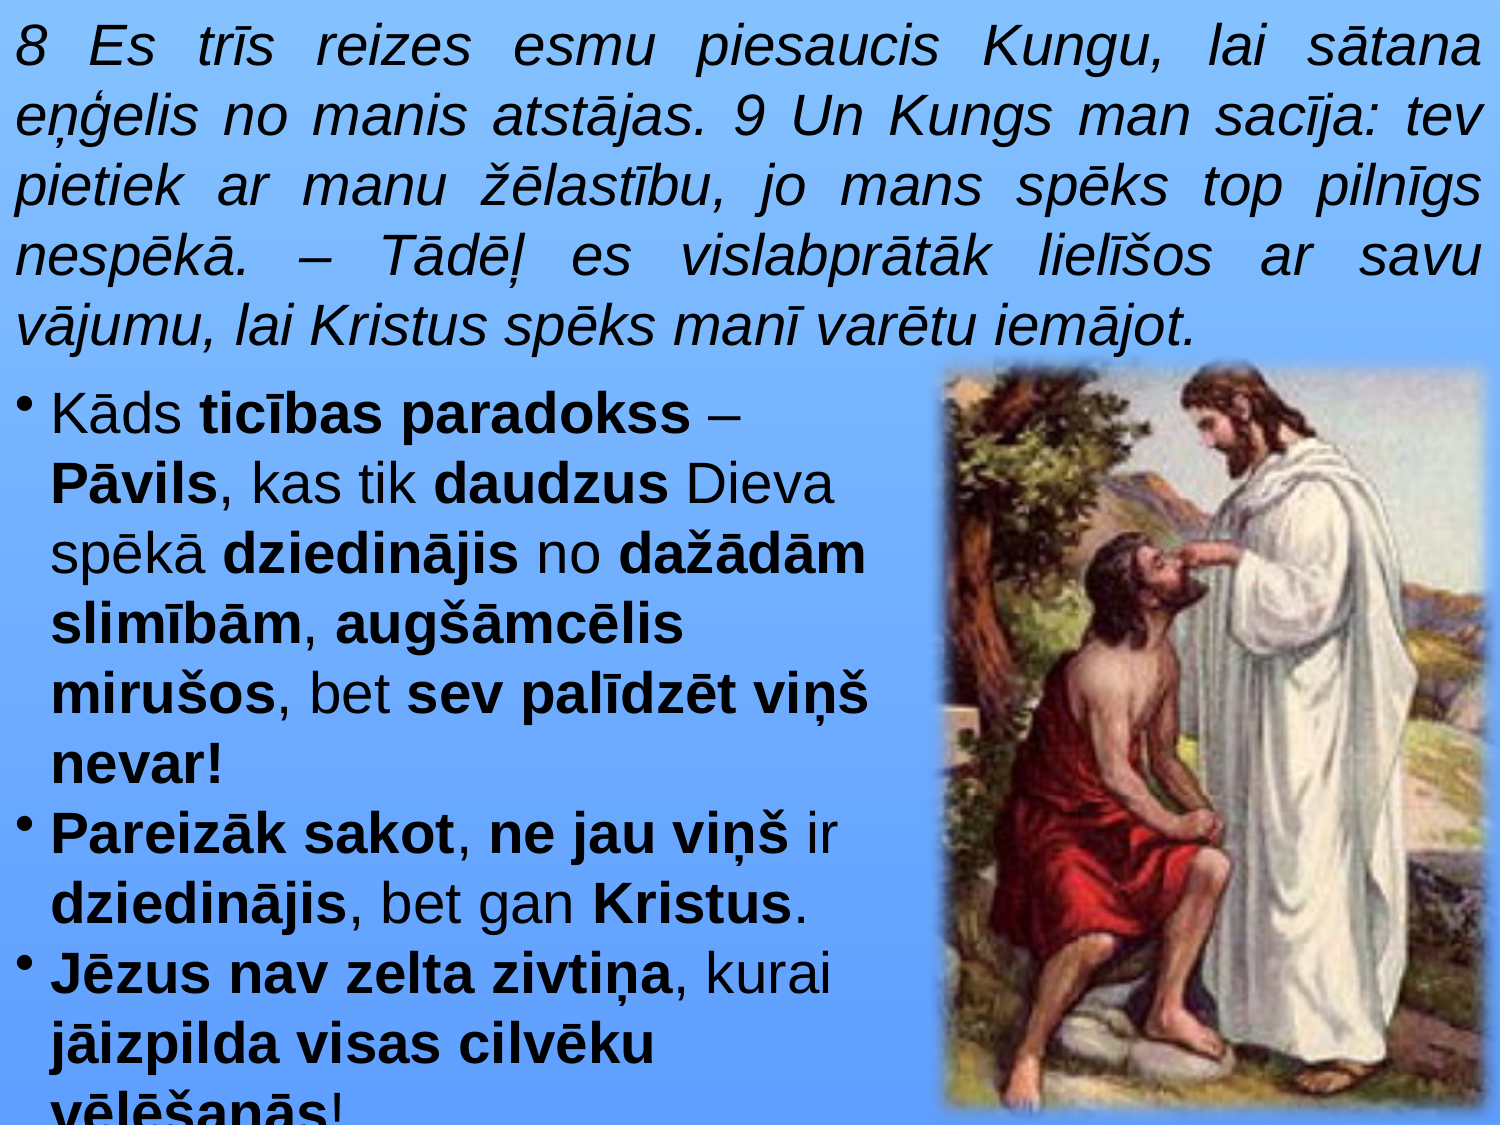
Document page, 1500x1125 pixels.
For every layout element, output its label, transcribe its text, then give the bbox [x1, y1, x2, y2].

text_box Kāds ticības paradokss – Pāvils, kas tik daudzus Dieva spēkā dziedinājis no dažādām slimībām, augšāmcēlis mirušos, bet sev palīdzēt viņš nevar! Pareizāk sakot, ne jau viņš ir dziedinājis, bet gan Kristus. Jēzus nav zelta zivtiņa, kurai jāizpilda visas cilvēku vēlēšanās! [0, 367, 921, 1125]
picture [926, 350, 1500, 1125]
list 8 Es trīs reizes esmu piesaucis Kungu, lai sātana eņģelis no manis atstājas. 9 Un Kungs man sacīja: tev pietiek ar manu žēlastību, jo mans spēks top pilnīgs nespēkā. – Tādēļ es vislabprātāk lielīšos ar savu vājumu, lai Kristus spēks manī varētu iemājot. [0, 0, 1500, 178]
